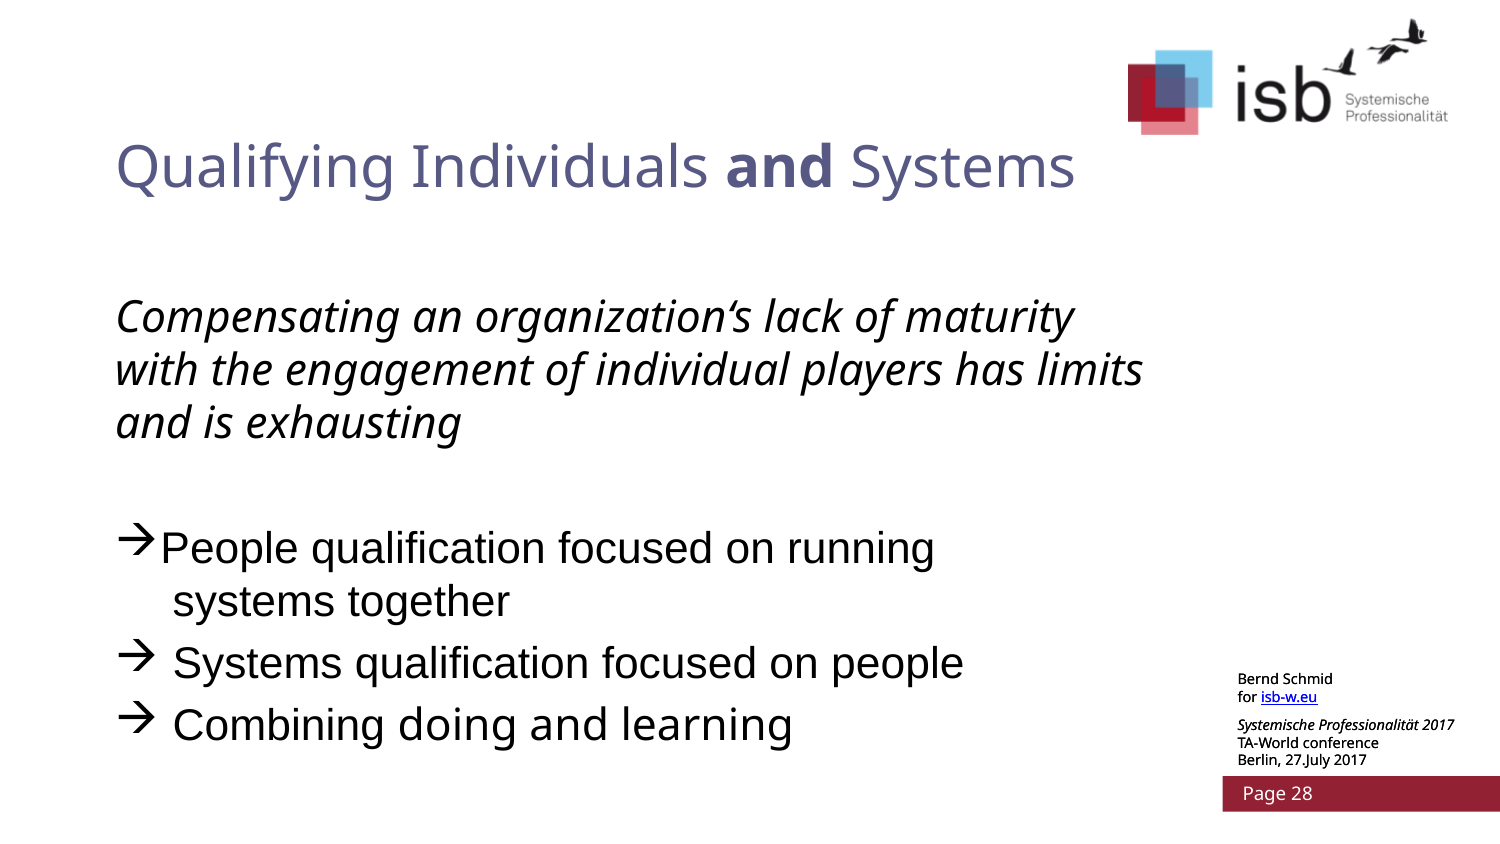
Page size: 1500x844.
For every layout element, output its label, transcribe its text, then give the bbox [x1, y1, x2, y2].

text_box Bernd Schmid for isb-w.eu Systemische Professionalität 2017 TA-World conference Berlin, 27.July 2017 [1222, 543, 1500, 776]
picture [1128, 14, 1461, 139]
list Compensating an organization‘s lack of maturity with the engagement of individual players has limits and is exhausting People qualification focused on running systems together Systems qualification focused on people Combining doing and learning [100, 280, 1223, 812]
title Qualifying Individuals and Systems [100, 67, 1223, 280]
slide_number Page 28 [1222, 776, 1500, 812]
